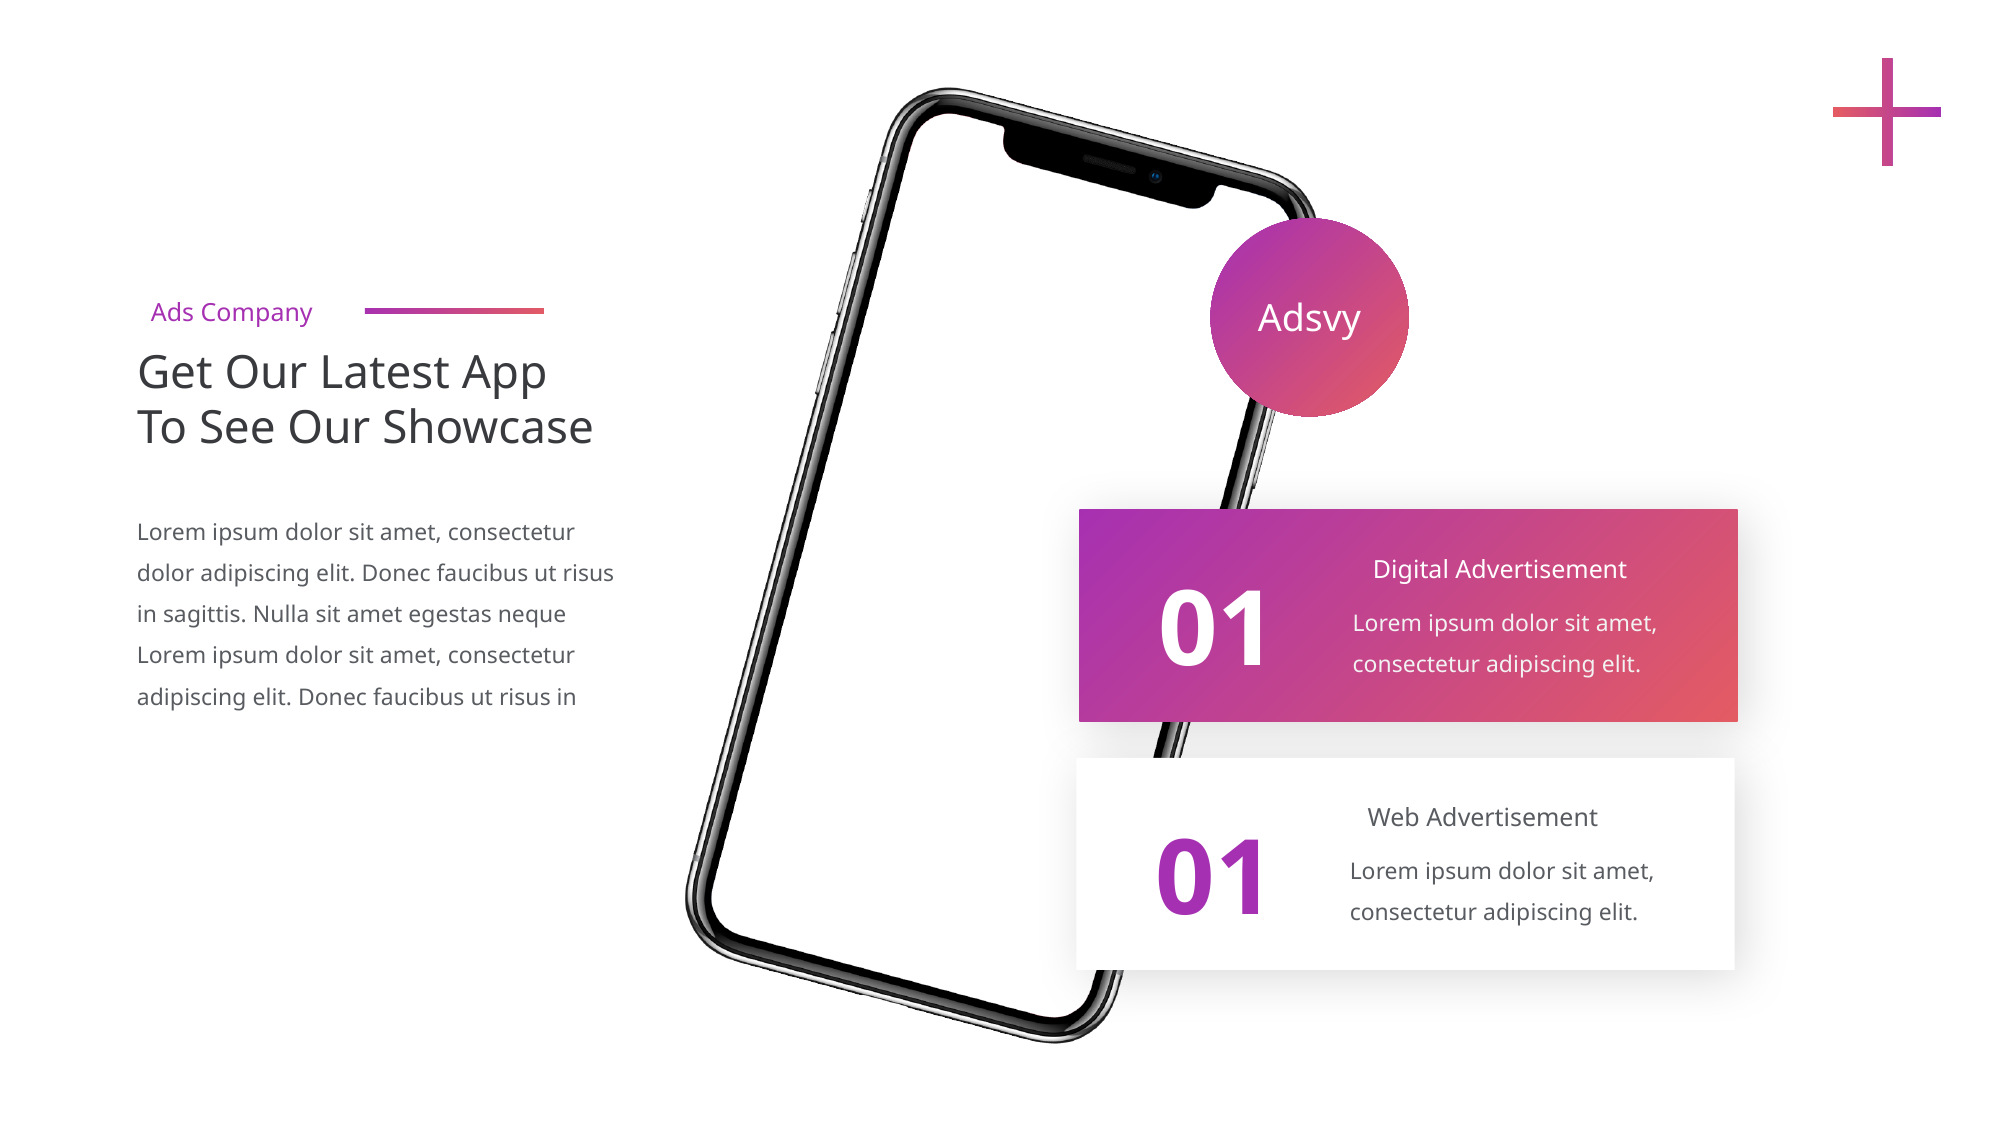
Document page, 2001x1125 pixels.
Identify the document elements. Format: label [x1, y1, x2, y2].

text_box [1076, 757, 1735, 970]
text_box [1210, 218, 1409, 417]
picture [664, 70, 1337, 1068]
text_box [1832, 57, 1942, 167]
text_box [1079, 509, 1738, 722]
text_box [122, 289, 708, 720]
